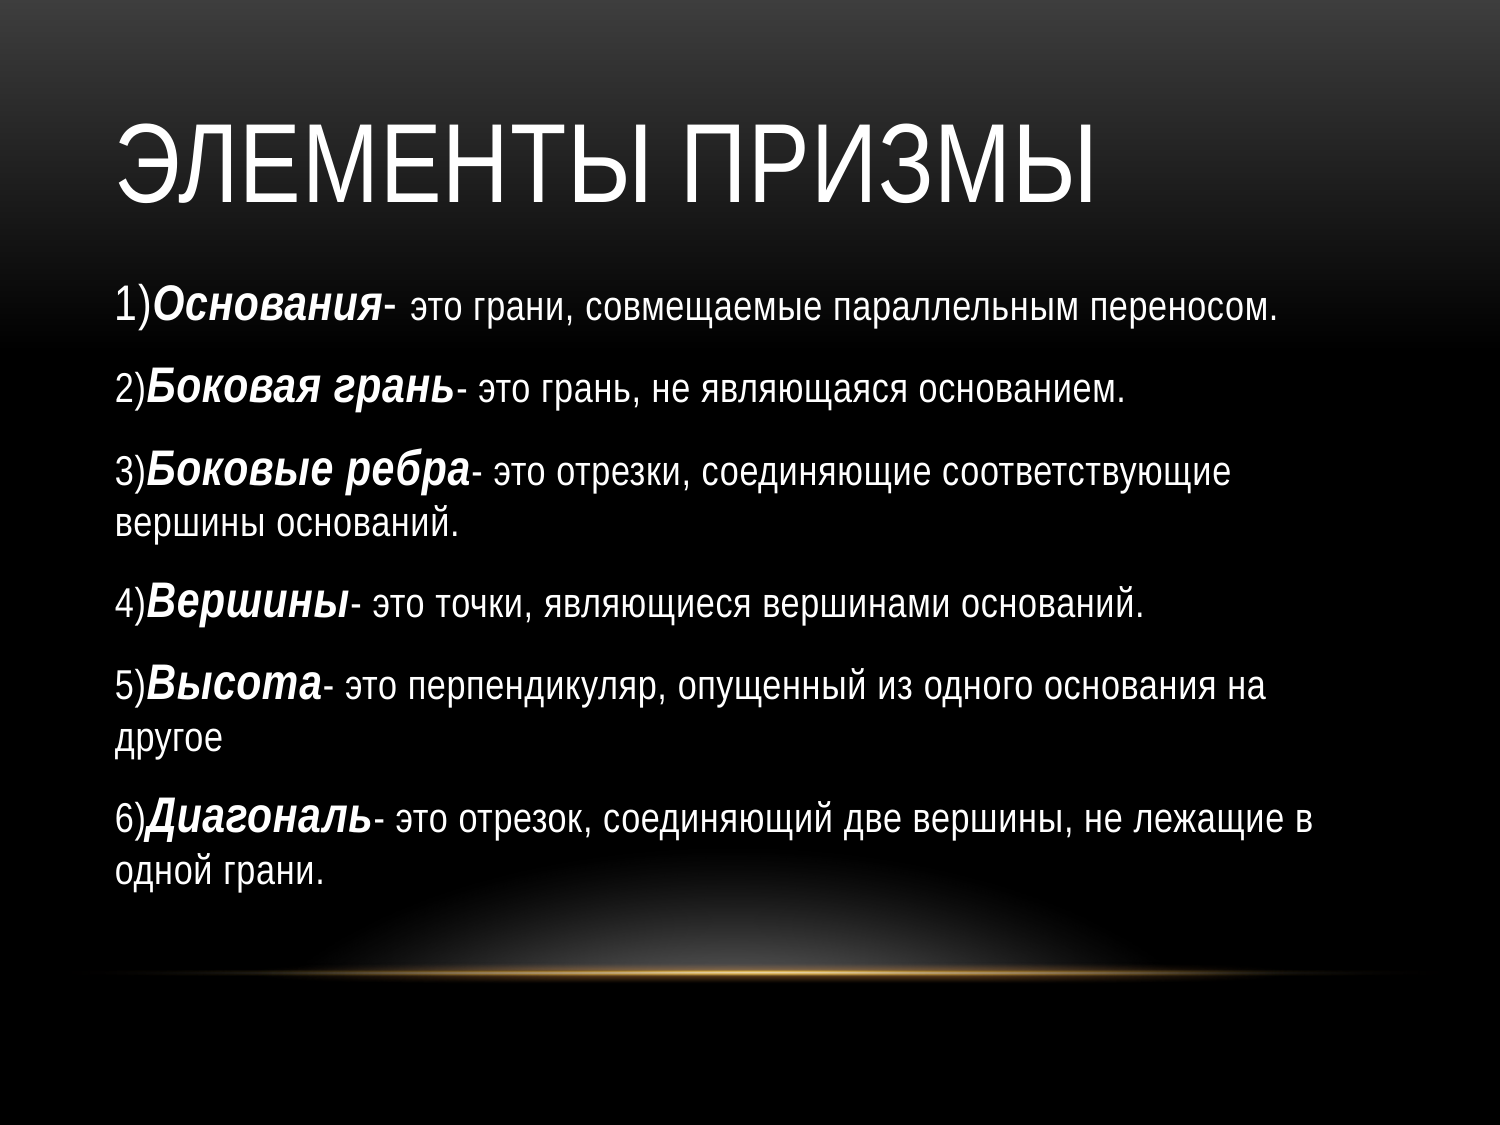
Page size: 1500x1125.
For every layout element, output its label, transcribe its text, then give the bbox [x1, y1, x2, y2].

picture [0, 0, 1500, 1125]
list 1)Основания- это грани, совмещаемые параллельным переносом. 2)Боковая грань- это грань, не являющаяся основанием. 3)Боковые ребра- это отрезки, соединяющие соответствующие вершины оснований. 4)Вершины- это точки, являющиеся вершинами оснований. 5)Высота- это перпендикуляр, опущенный из одного основания на другое 6)Диагональ- это отрезок, соединяющий две вершины, не лежащие в одной грани. [99, 262, 1400, 1059]
title Элементы призмы [99, 45, 1400, 233]
